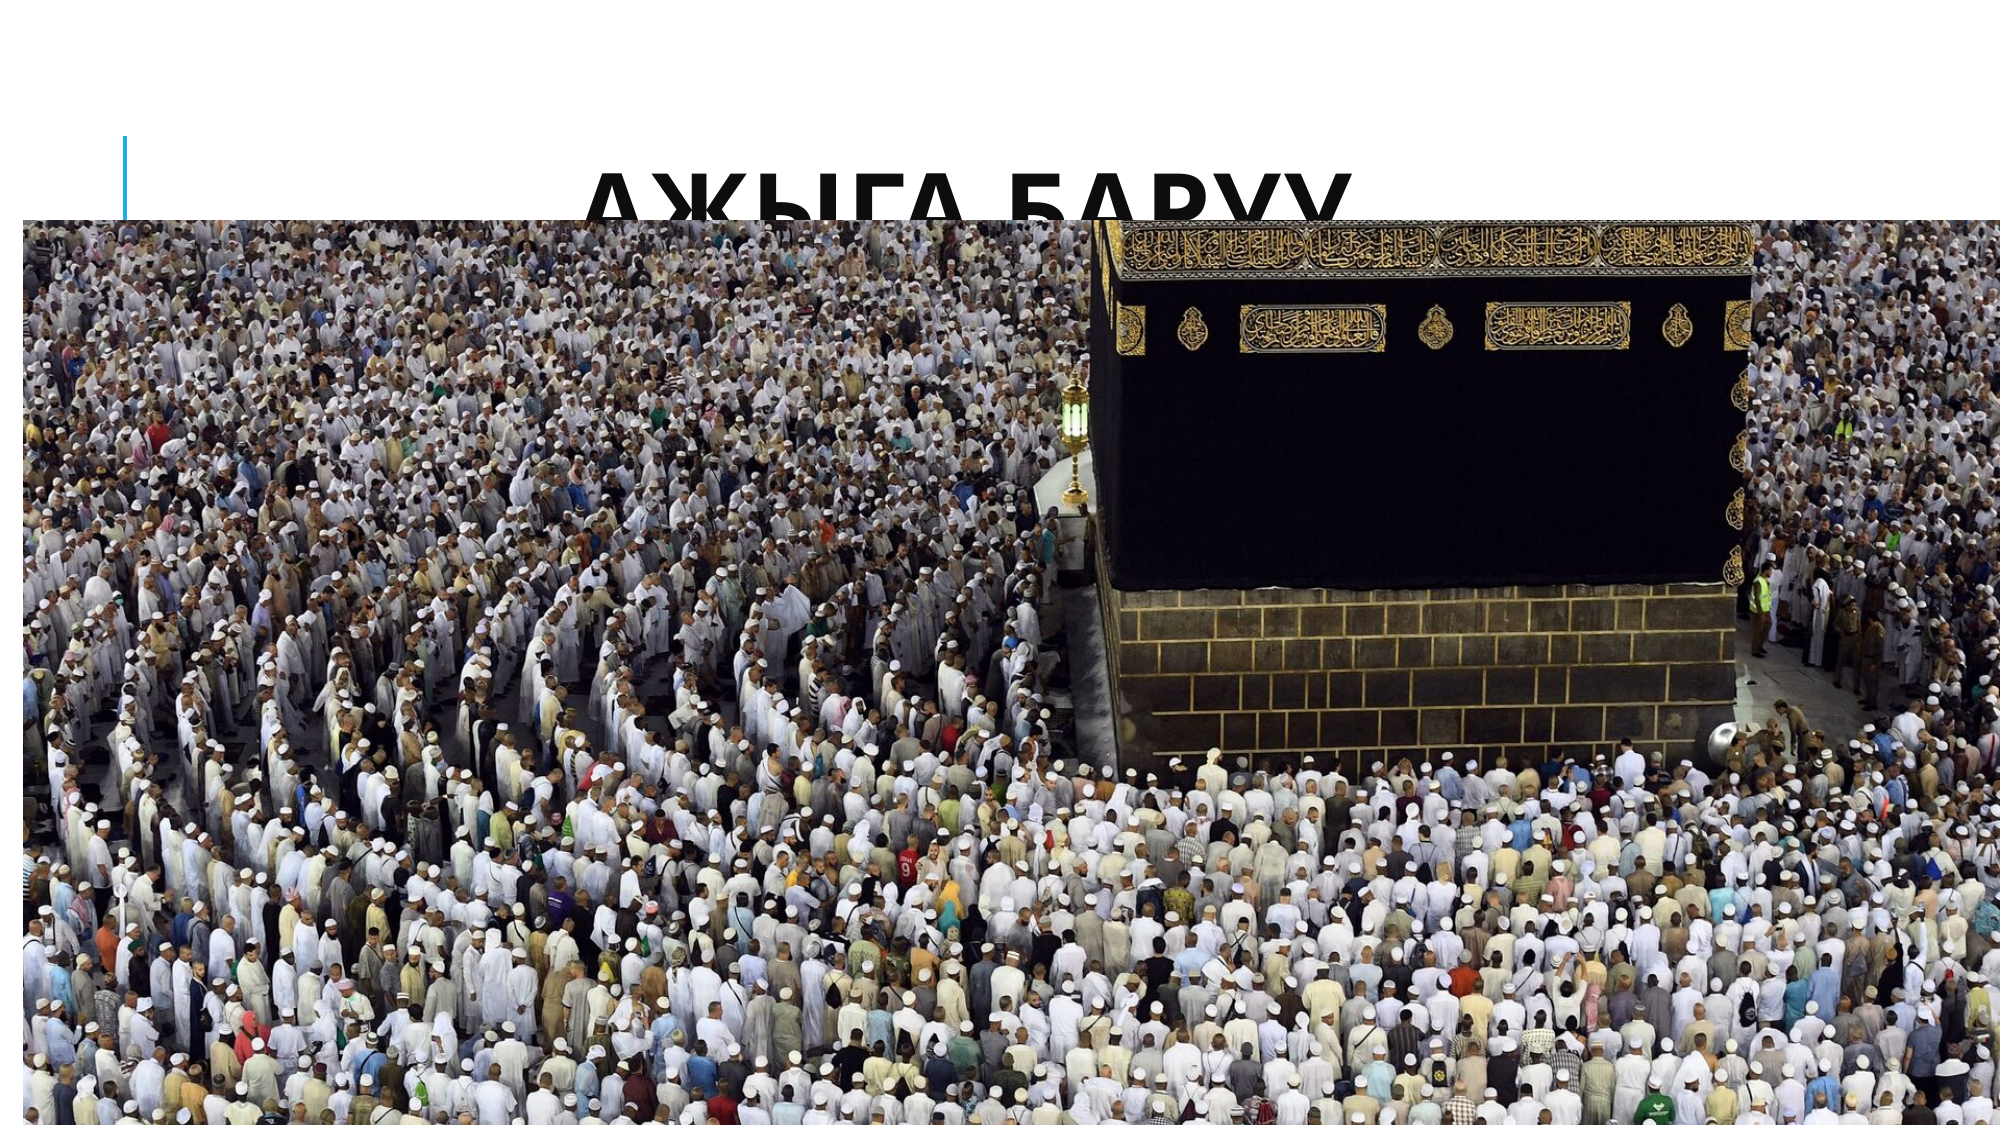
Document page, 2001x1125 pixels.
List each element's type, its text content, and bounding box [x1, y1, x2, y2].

title АЖЫГА БАРУУ [168, 96, 1763, 215]
picture [23, 220, 2000, 1125]
